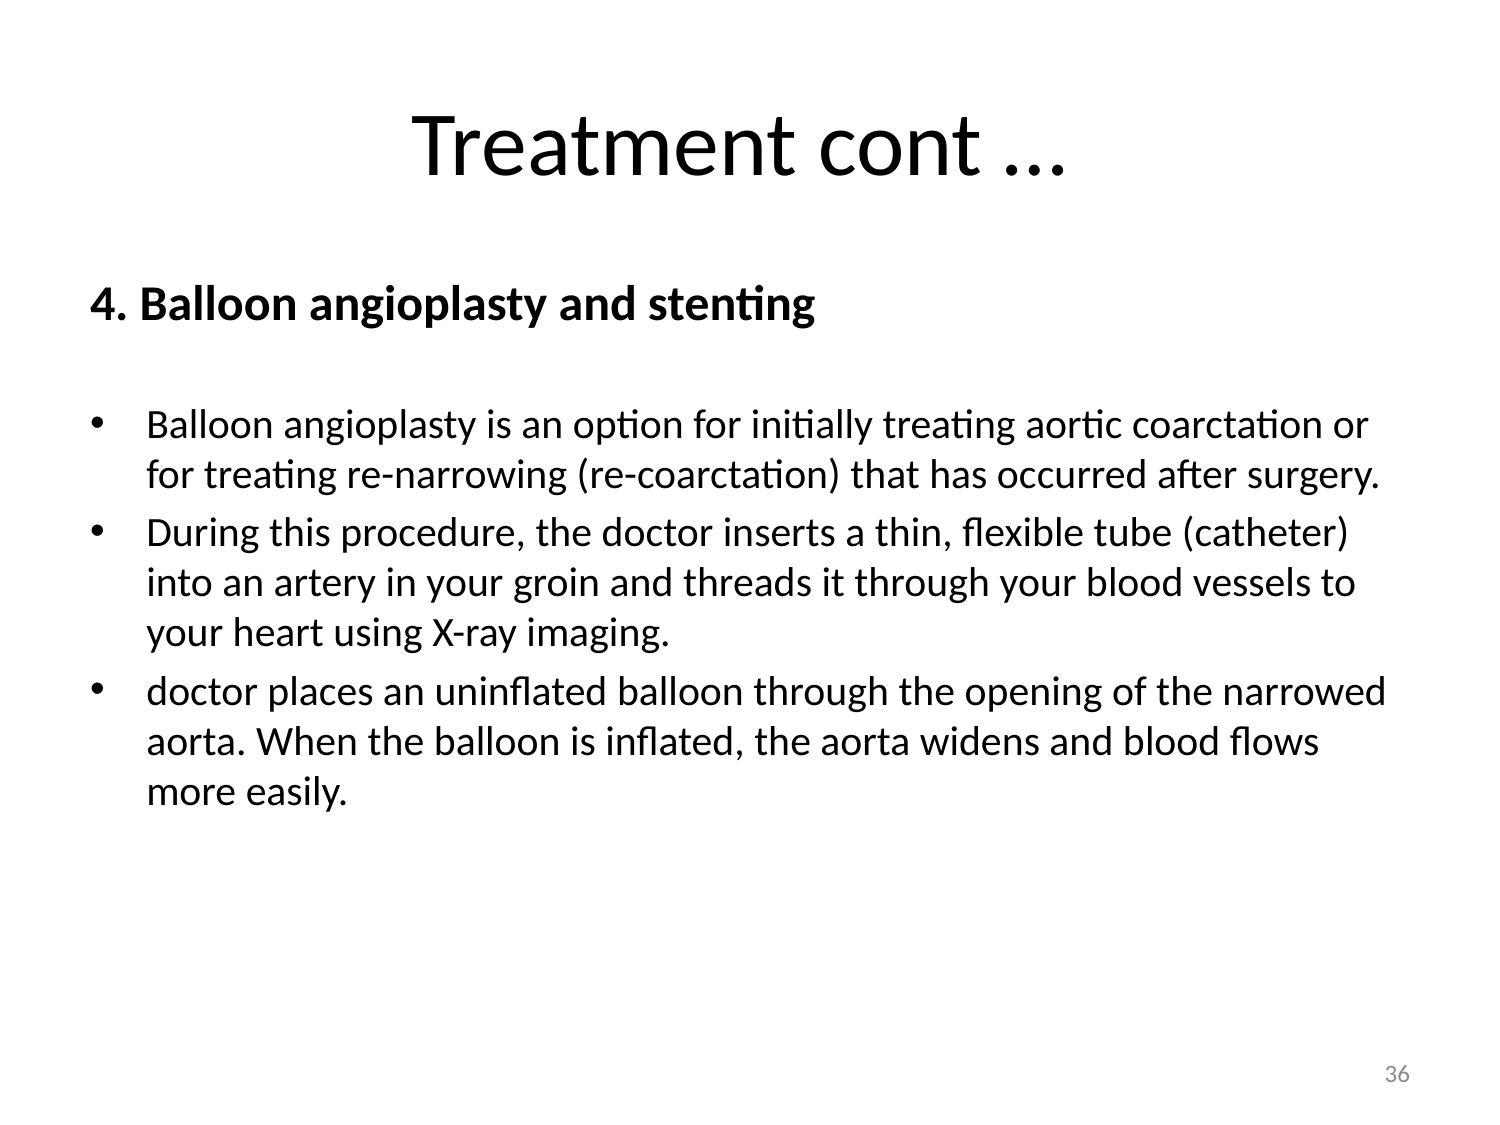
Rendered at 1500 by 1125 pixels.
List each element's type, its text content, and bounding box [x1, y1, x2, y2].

list 4. Balloon angioplasty and stenting Balloon angioplasty is an option for initially treating aortic coarctation or for treating re-narrowing (re-coarctation) that has occurred after surgery. During this procedure, the doctor inserts a thin, flexible tube (catheter) into an artery in your groin and threads it through your blood vessels to your heart using X-ray imaging. doctor places an uninflated balloon through the opening of the narrowed aorta. When the balloon is inflated, the aorta widens and blood flows more easily. [75, 262, 1425, 1005]
slide_number 36 [1074, 1042, 1425, 1103]
title Treatment cont … [75, 45, 1425, 233]
